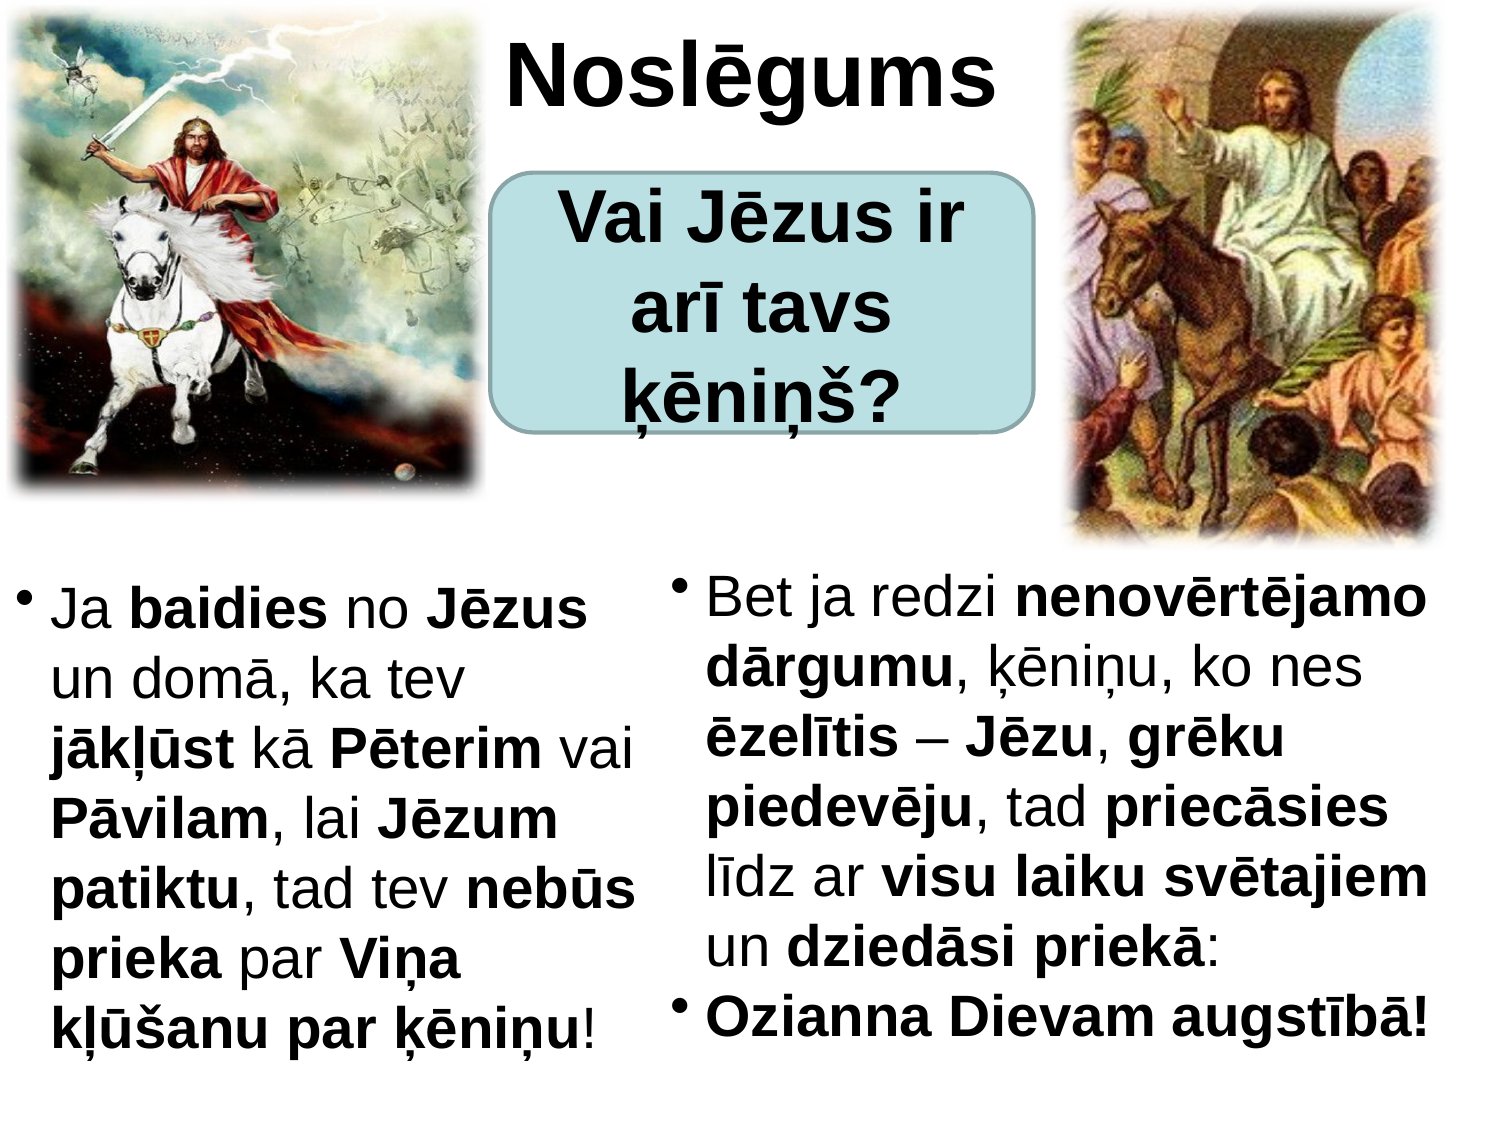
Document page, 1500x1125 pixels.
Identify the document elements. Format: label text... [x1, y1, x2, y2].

text_box Ja baidies no Jēzus un domā, ka tev jākļūst kā Pēterim vai Pāvilam, lai Jēzum patiktu, tad tev nebūs prieka par Viņa kļūšanu par ķēniņu! [0, 562, 656, 1068]
picture [1056, 0, 1448, 551]
title Noslēgums [492, 0, 1054, 140]
text_box Vai Jēzus ir arī tavs ķēniņš? [495, 170, 1036, 435]
text_box Bet ja redzi nenovērtējamo dārgumu, ķēniņu, ko nes ēzelītis – Jēzu, grēku piedevēju, tad priecāsies līdz ar visu laiku svētajiem un dziedāsi priekā: Ozianna Dievam augstībā! [655, 550, 1500, 1056]
picture [0, 0, 491, 504]
